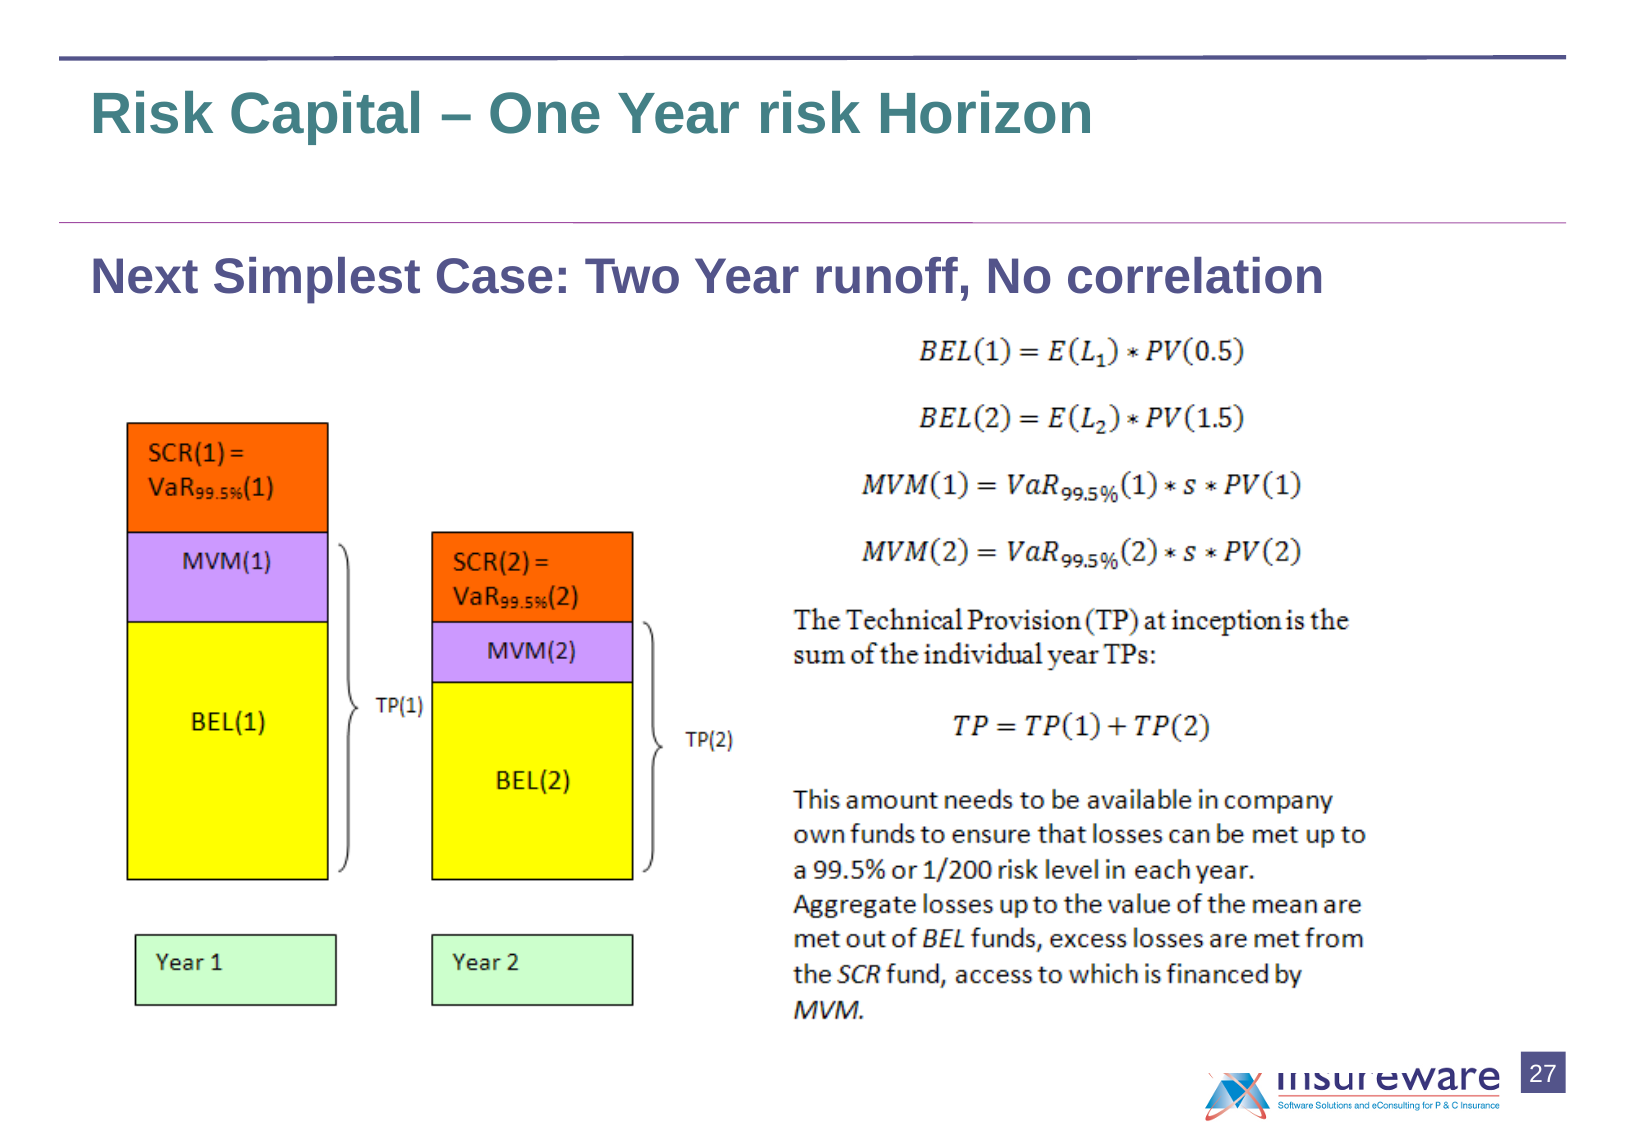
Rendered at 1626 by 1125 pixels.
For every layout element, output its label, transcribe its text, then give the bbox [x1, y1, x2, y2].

list Next Simplest Case: Two Year runoff, No correlation [90, 243, 1568, 315]
slide_number 26 [1520, 1051, 1566, 1093]
picture [91, 302, 1500, 1122]
title Risk Capital – One Year risk Horizon [90, 79, 1568, 204]
